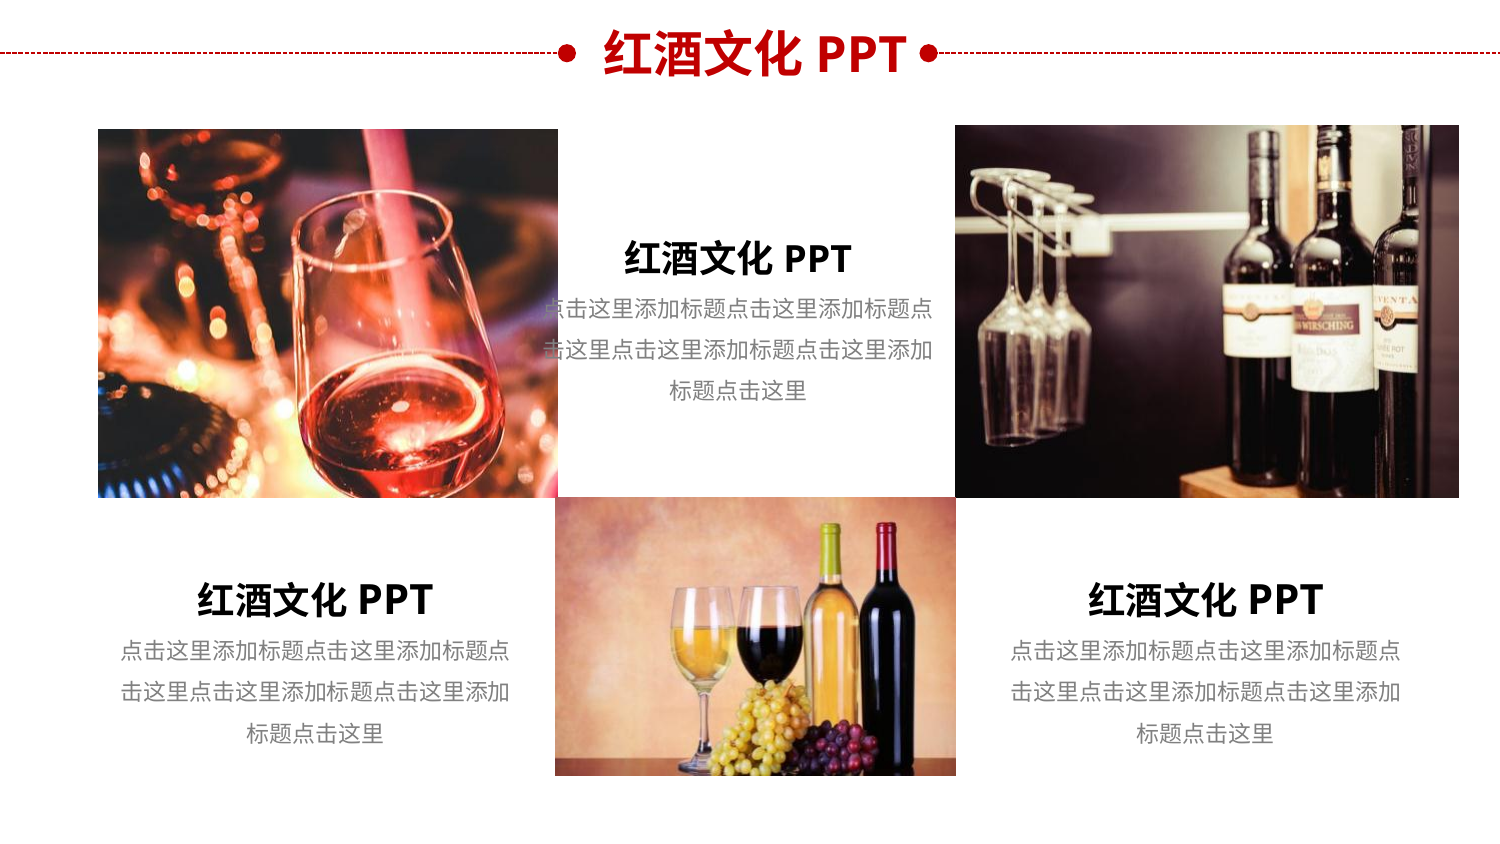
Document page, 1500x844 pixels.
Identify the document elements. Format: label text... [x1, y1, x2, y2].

text_box 红酒文化PPT [583, 15, 928, 91]
text_box 红酒文化PPT 点击这里添加标题点击这里添加标题点击这里点击这里添加标题点击这里添加标题点击这里 [993, 544, 1419, 751]
text_box [555, 42, 579, 65]
text_box 红酒文化PPT 点击这里添加标题点击这里添加标题点击这里点击这里添加标题点击这里添加标题点击这里 [103, 544, 529, 751]
text_box [917, 42, 940, 65]
text_box 红酒文化PPT 点击这里添加标题点击这里添加标题点击这里点击这里添加标题点击这里添加标题点击这里 [563, 209, 950, 408]
picture [98, 125, 1459, 777]
